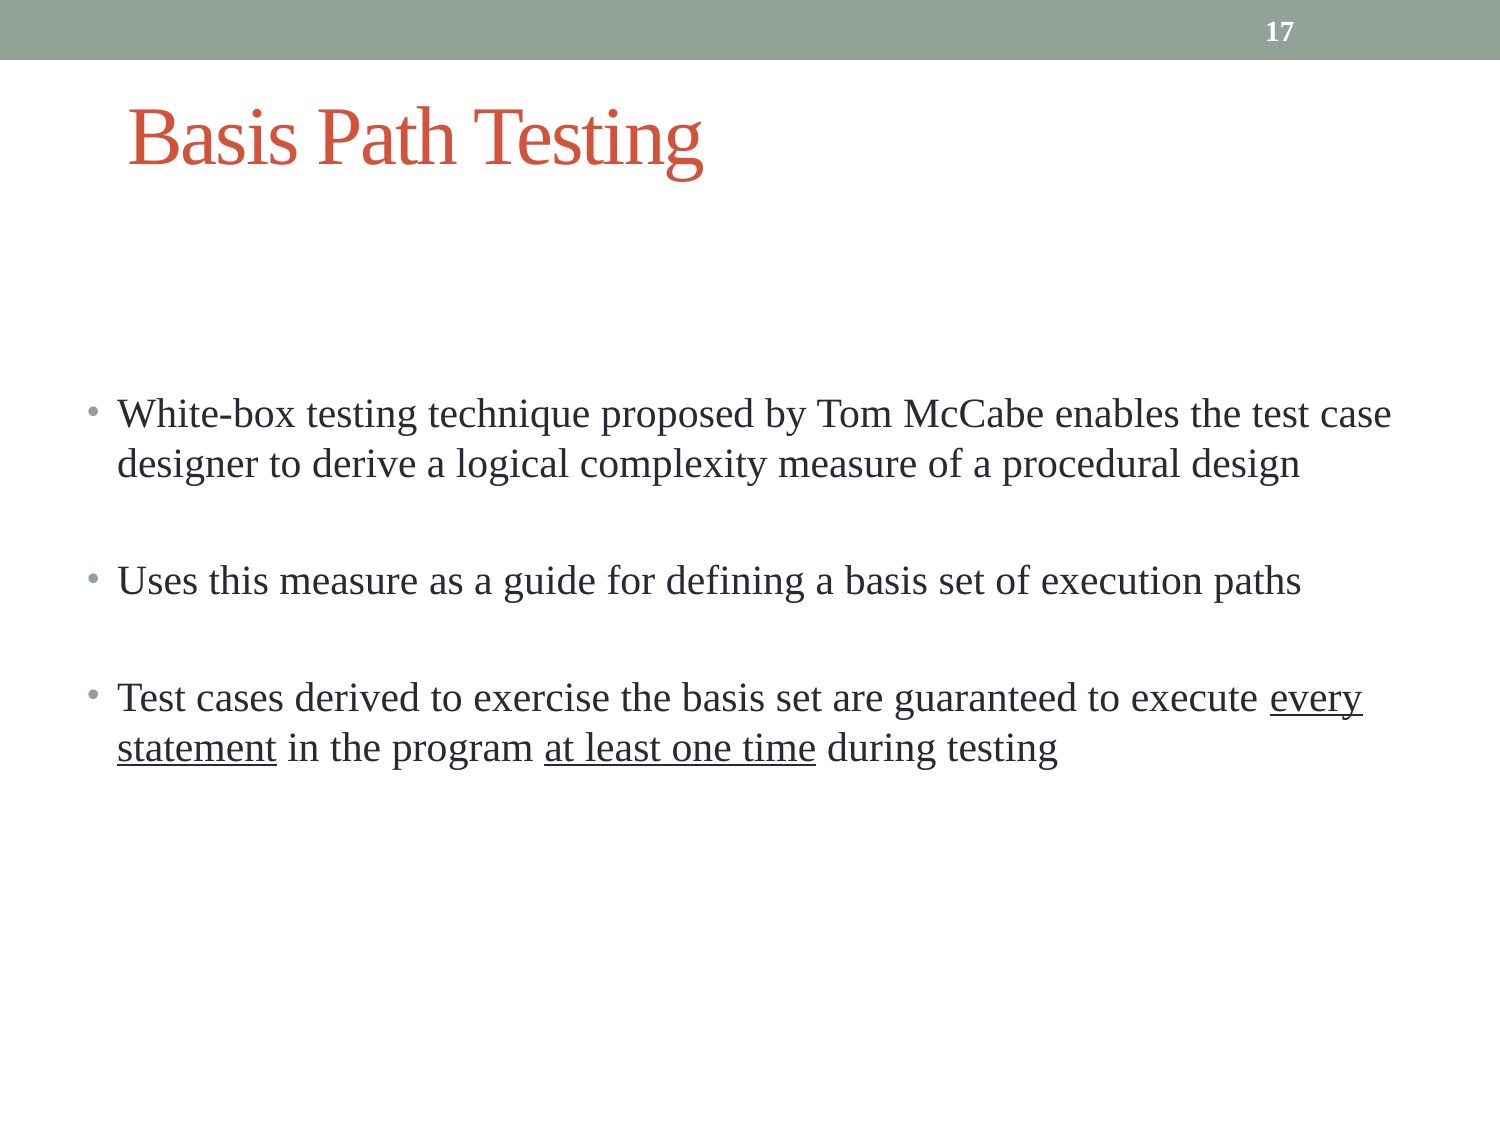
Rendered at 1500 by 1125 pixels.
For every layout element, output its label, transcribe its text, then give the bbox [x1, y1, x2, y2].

list White-box testing technique proposed by Tom McCabe enables the test case designer to derive a logical complexity measure of a procedural design Uses this measure as a guide for defining a basis set of execution paths Test cases derived to exercise the basis set are guaranteed to execute every statement in the program at least one time during testing [72, 378, 1473, 1054]
title Basis Path Testing [112, 37, 1388, 225]
slide_number 17 [1250, 3, 1425, 57]
